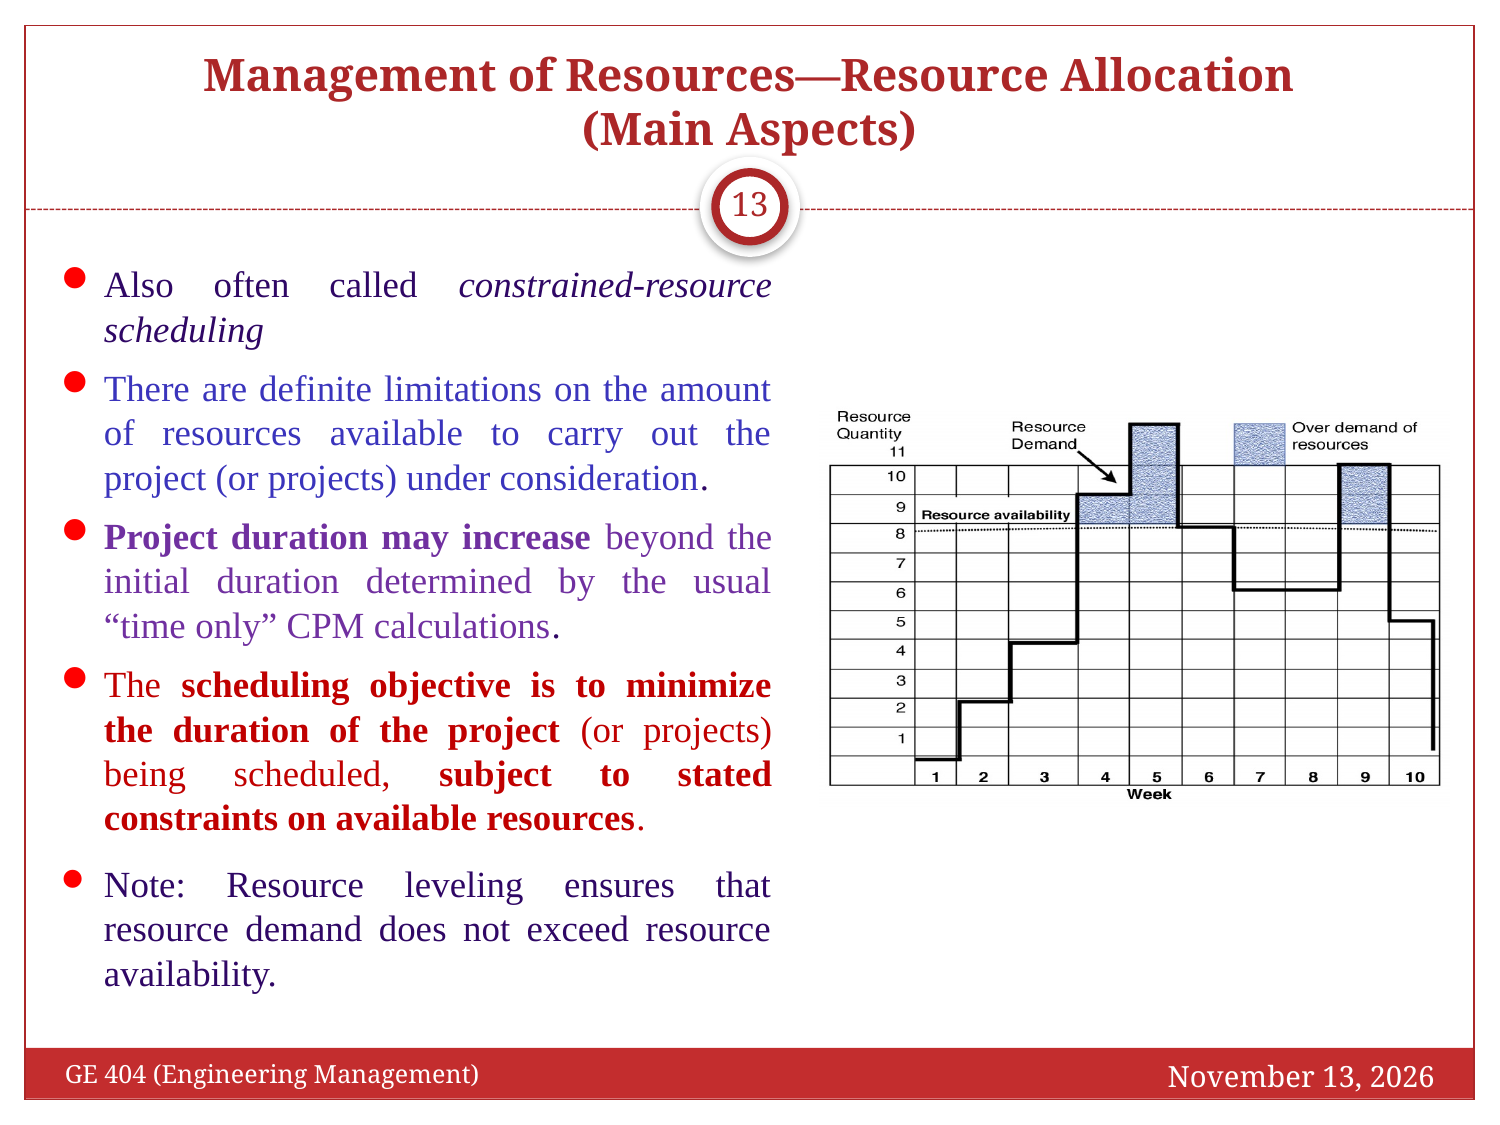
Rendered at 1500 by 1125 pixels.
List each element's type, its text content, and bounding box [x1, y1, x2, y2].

picture [819, 406, 1450, 807]
list Also often called constrained-resource scheduling There are definite limitations on the amount of resources available to carry out the project (or projects) under consideration. Project duration may increase beyond the initial duration determined by the usual “time only” CPM calculations. The scheduling objective is to minimize the duration of the project (or projects) being scheduled, subject to stated constraints on available resources. Note: Resource leveling ensures that resource demand does not exceed resource availability. [46, 253, 788, 1004]
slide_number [950, 1050, 1450, 1111]
footer GE 404 (Engineering Management) [50, 1051, 638, 1112]
title Management of Resources—Resource Allocation (Main Aspects) [49, 37, 1450, 162]
slide_number 13 [712, 169, 788, 243]
